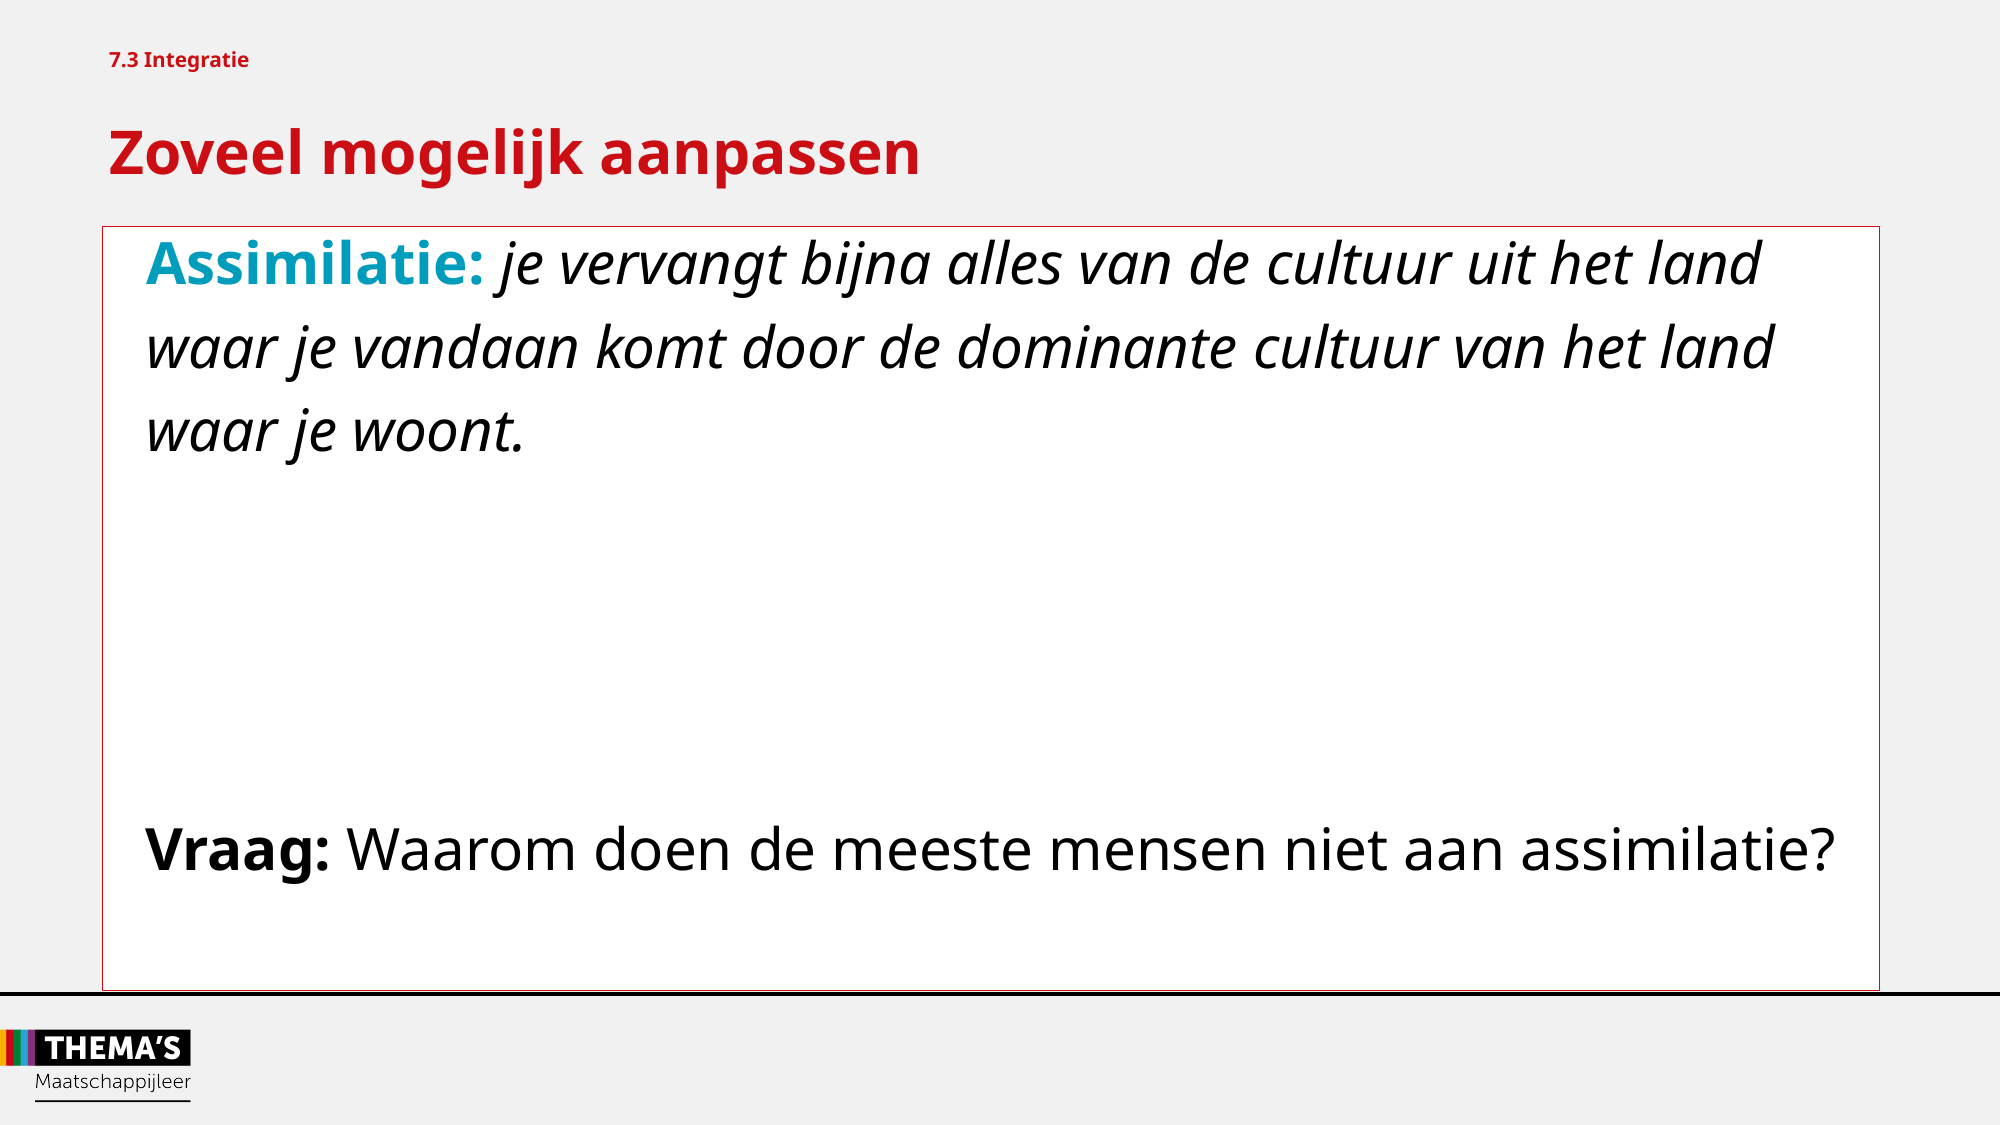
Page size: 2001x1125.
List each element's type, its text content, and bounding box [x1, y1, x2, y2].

list Assimilatie: je vervangt bijna alles van de cultuur uit het land waar je vandaan komt door de dominante cultuur van het land waar je woont. Vraag: Waarom doen de meeste mensen niet aan assimilatie? [102, 226, 1880, 991]
list Zoveel mogelijk aanpassen [94, 114, 1879, 205]
list 7.3 Integratie [94, 33, 941, 88]
picture [0, 993, 203, 1125]
